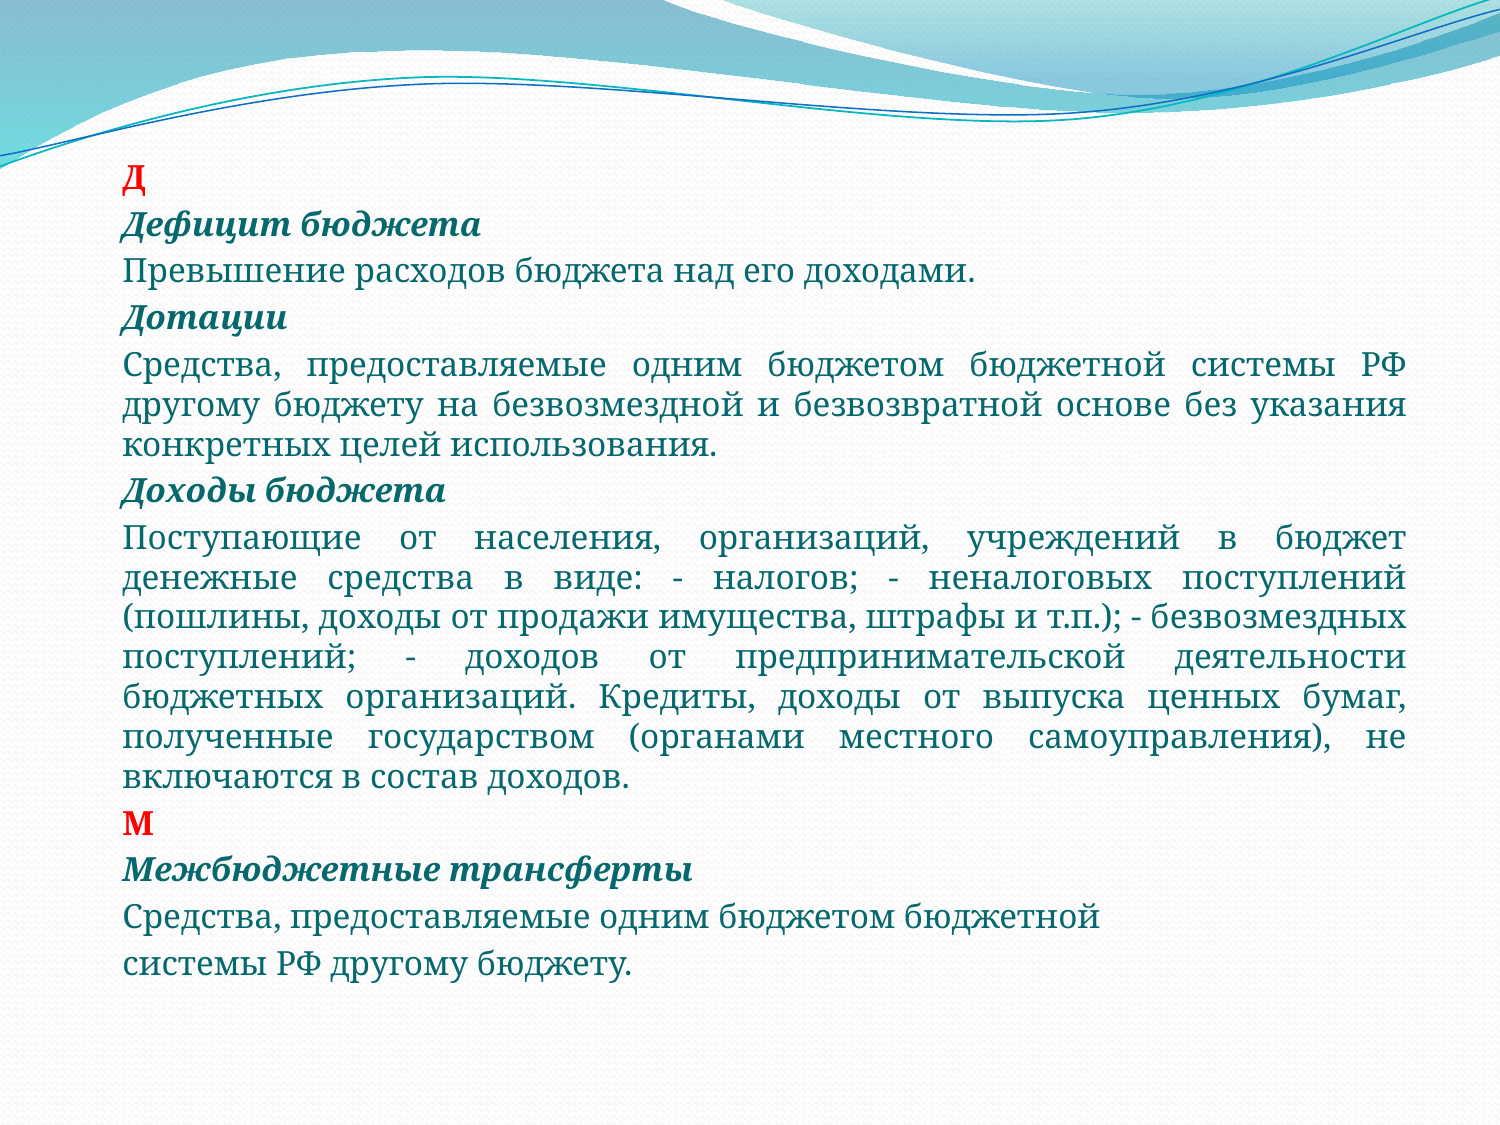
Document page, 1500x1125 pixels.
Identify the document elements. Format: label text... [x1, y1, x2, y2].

list Д Дефицит бюджета Превышение расходов бюджета над его доходами. Дотации Средства, предоставляемые одним бюджетом бюджетной системы РФ другому бюджету на безвозмездной и безвозвратной основе без указания конкретных целей использования. Доходы бюджета Поступающие от населения, организаций, учреждений в бюджет денежные средства в виде: - налогов; - неналоговых поступлений (пошлины, доходы от продажи имущества, штрафы и т.п.); - безвозмездных поступлений; - доходов от предпринимательской деятельности бюджетных организаций. Кредиты, доходы от выпуска ценных бумаг, полученные государством (органами местного самоуправления), не включаются в состав доходов. М Межбюджетные трансферты Средства, предоставляемые одним бюджетом бюджетной системы РФ другому бюджету. [100, 149, 1424, 1071]
